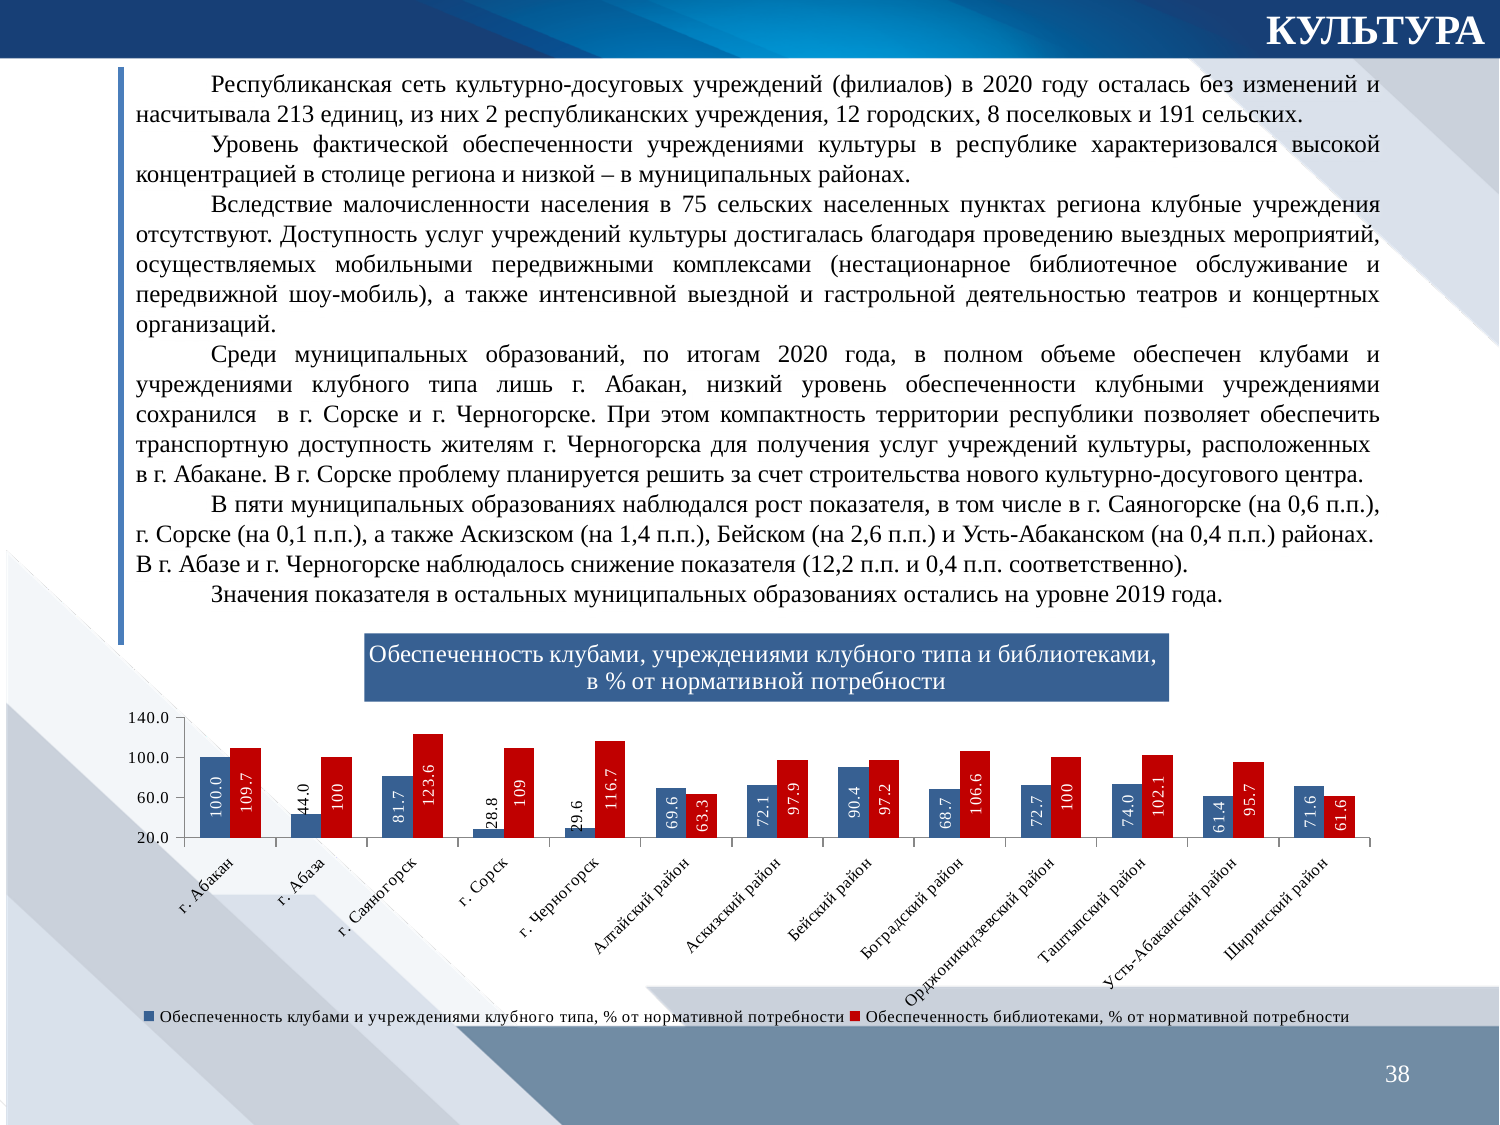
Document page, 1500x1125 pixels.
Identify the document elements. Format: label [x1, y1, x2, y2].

picture [0, 0, 1500, 1125]
chart [127, 633, 1404, 1035]
